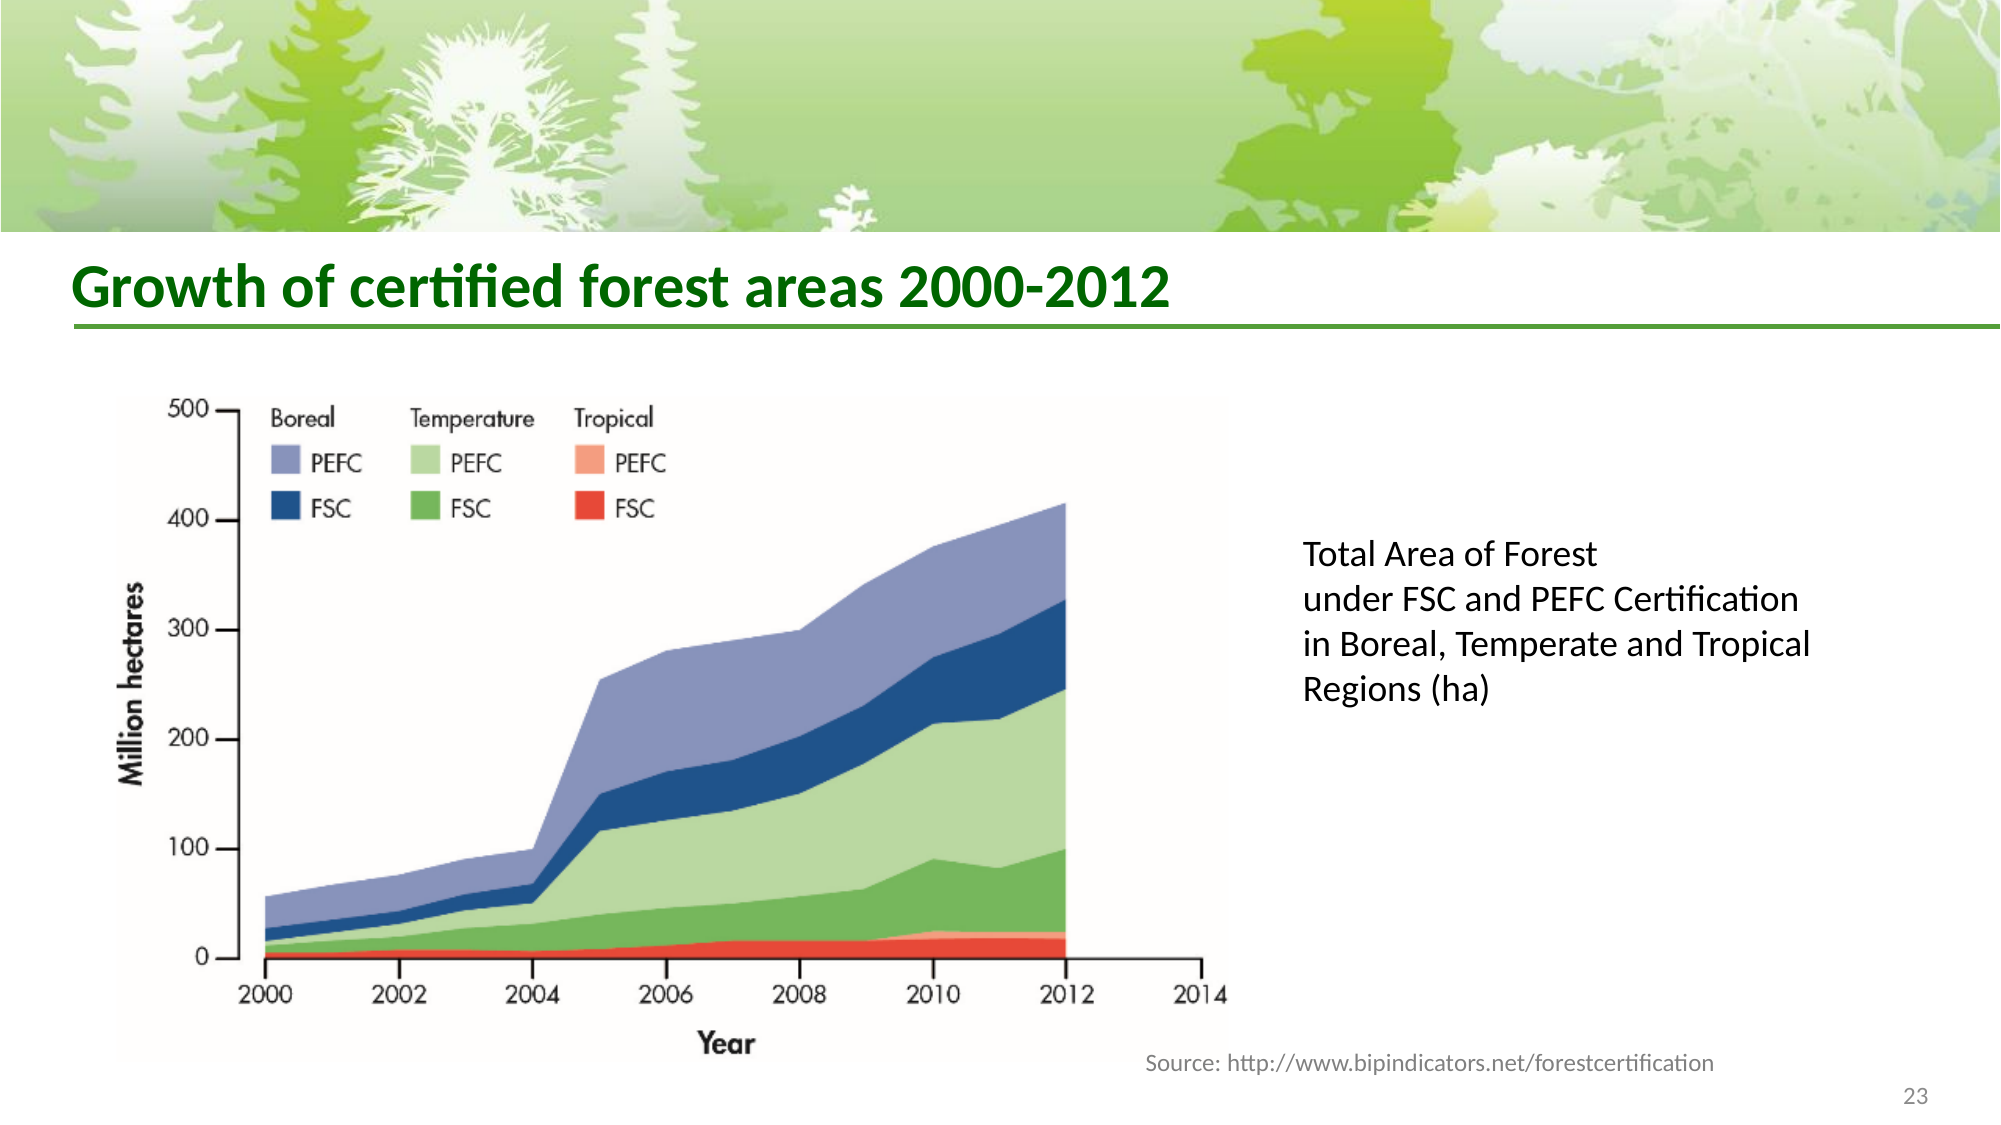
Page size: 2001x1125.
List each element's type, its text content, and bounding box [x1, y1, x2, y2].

text_box Source: http://www.bipindicators.net/forestcertification [1130, 1039, 1806, 1084]
picture [0, 0, 2000, 232]
picture [106, 374, 1316, 1062]
text_box Total Area of Forest under FSC and PEFC Certification in Boreal, Temperate and Tropical Regions (ha) [1316, 521, 1875, 716]
title Growth of certified forest areas 2000-2012 [56, 193, 1557, 382]
slide_number 23 [1493, 1065, 1944, 1125]
